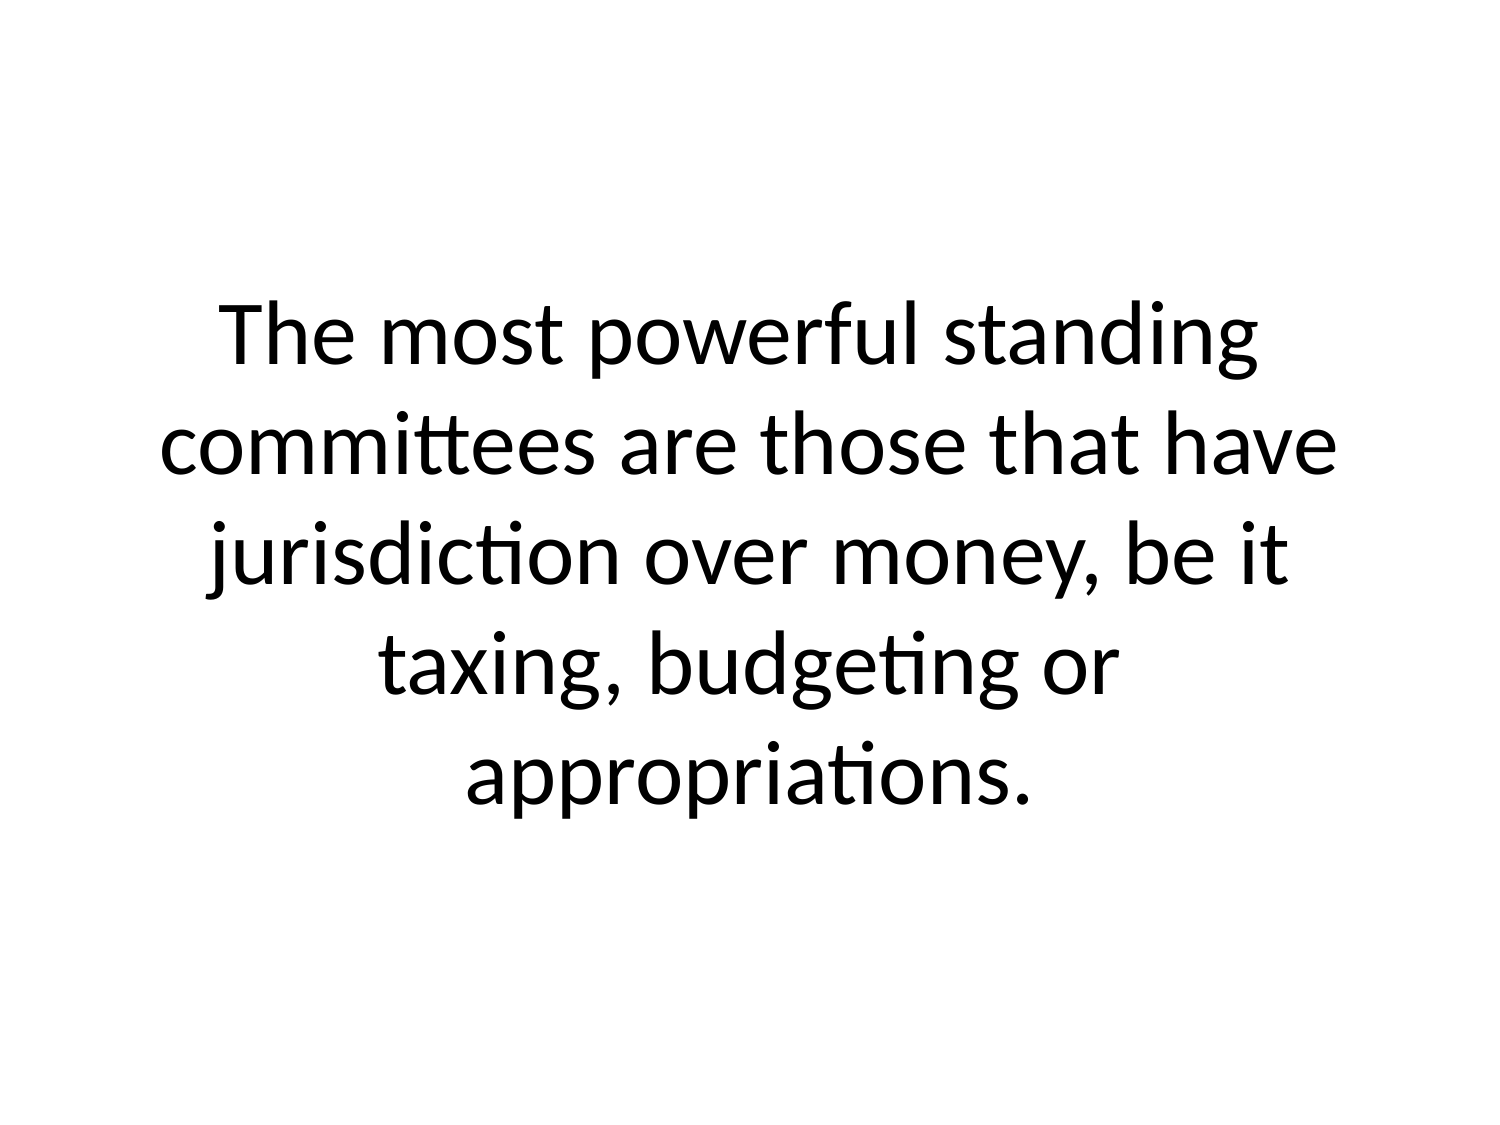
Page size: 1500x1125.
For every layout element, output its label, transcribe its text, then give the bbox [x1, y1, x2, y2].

title The most powerful standing committees are those that have jurisdiction over money, be it taxing, budgeting or appropriations. [74, 44, 1426, 1051]
